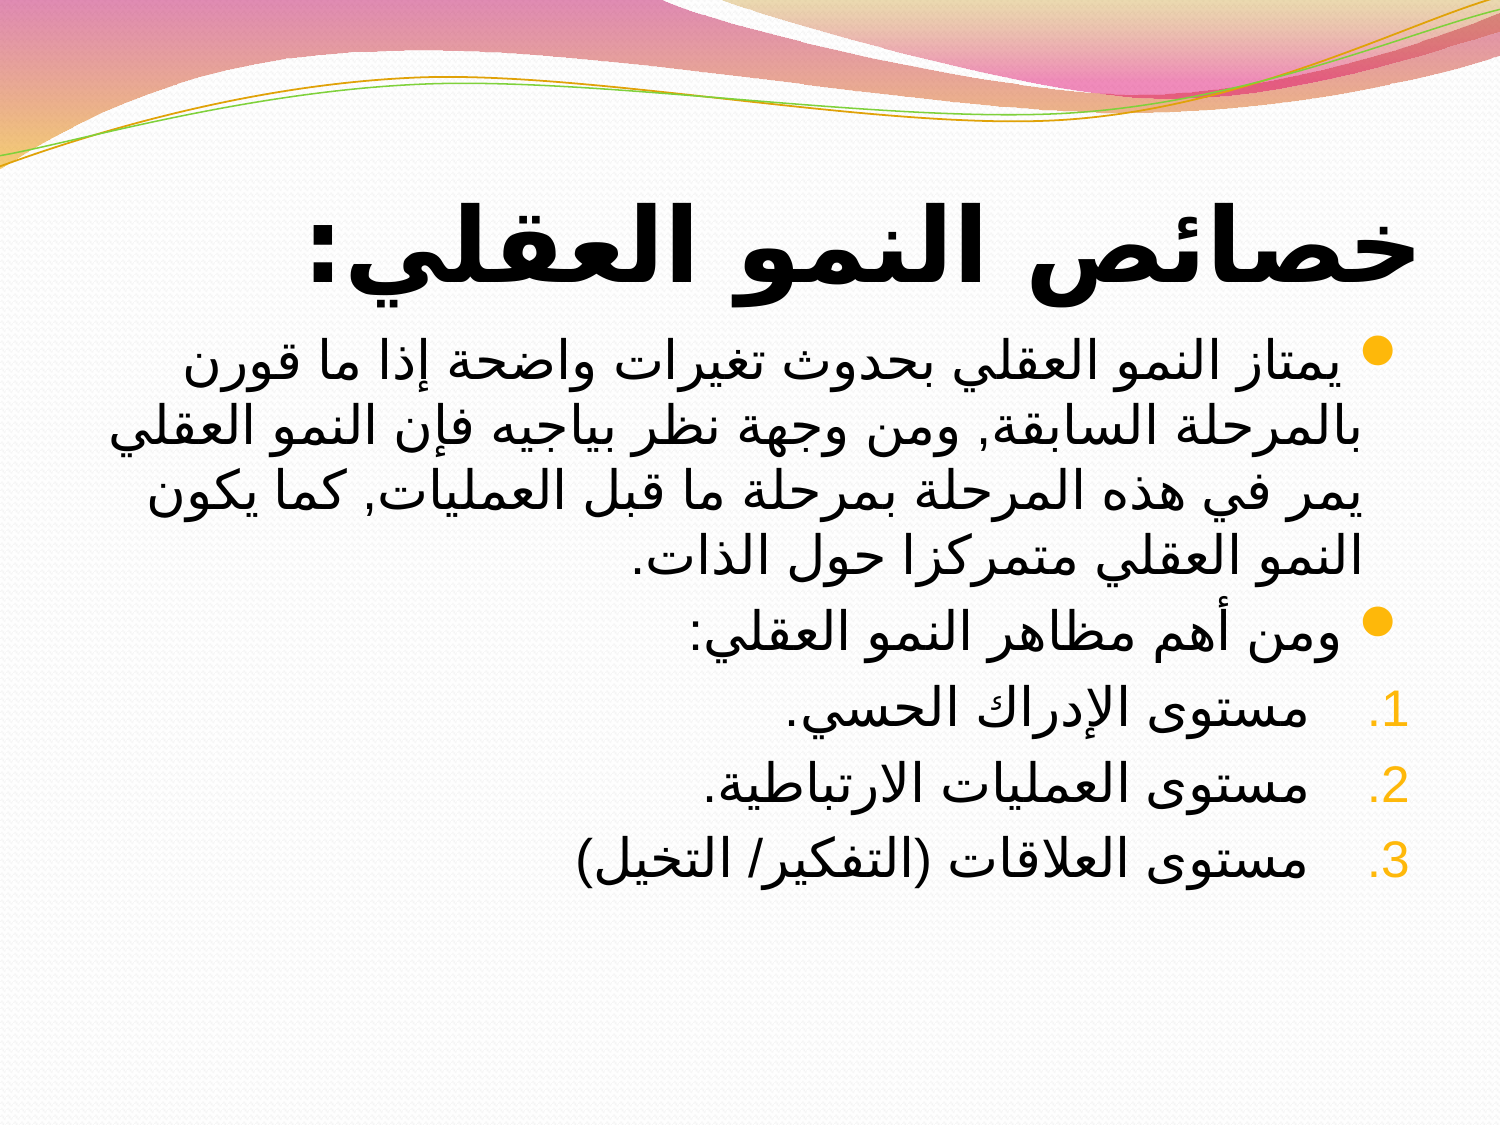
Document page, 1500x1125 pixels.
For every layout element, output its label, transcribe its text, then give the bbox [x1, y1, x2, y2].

list يمتاز النمو العقلي بحدوث تغيرات واضحة إذا ما قورن بالمرحلة السابقة, ومن وجهة نظر بياجيه فإن النمو العقلي يمر في هذه المرحلة بمرحلة ما قبل العمليات, كما يكون النمو العقلي متمركزا حول الذات. ومن أهم مظاهر النمو العقلي: مستوى الإدراك الحسي. مستوى العمليات الارتباطية. مستوى العلاقات (التفكير/ التخيل) [74, 317, 1426, 1038]
title خصائص النمو العقلي: [74, 115, 1426, 304]
